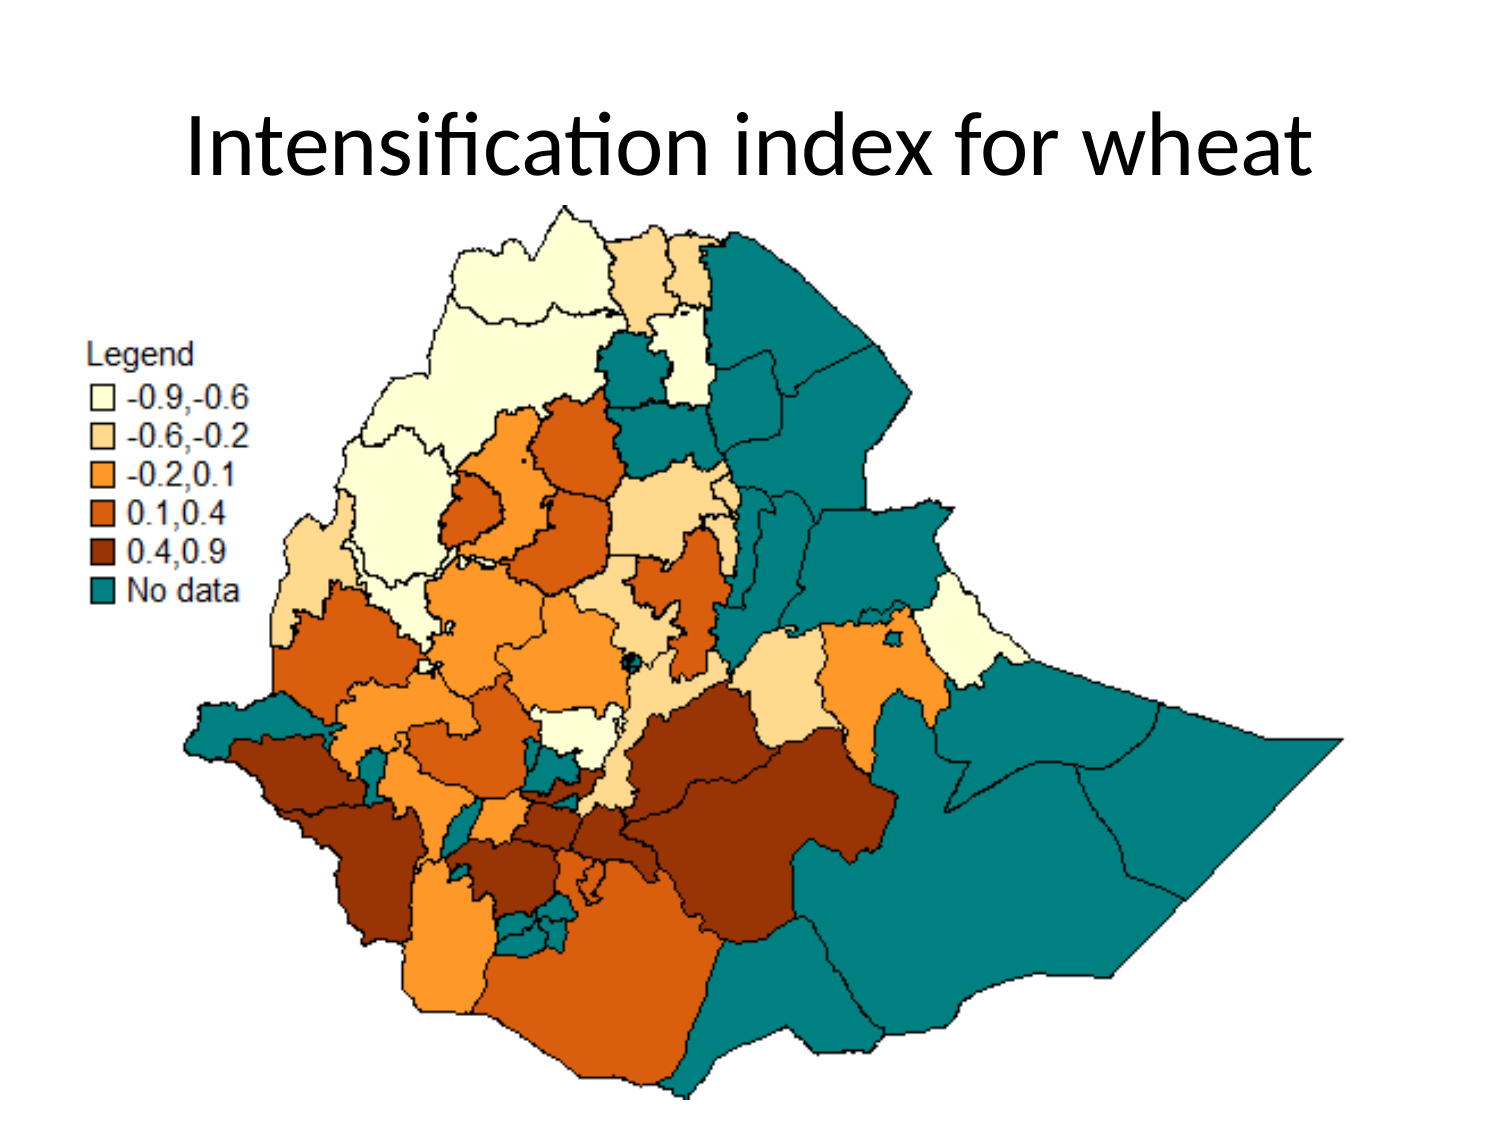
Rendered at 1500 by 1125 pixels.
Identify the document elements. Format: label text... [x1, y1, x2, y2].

picture [74, 205, 1451, 1101]
title Intensification index for wheat [75, 45, 1425, 204]
